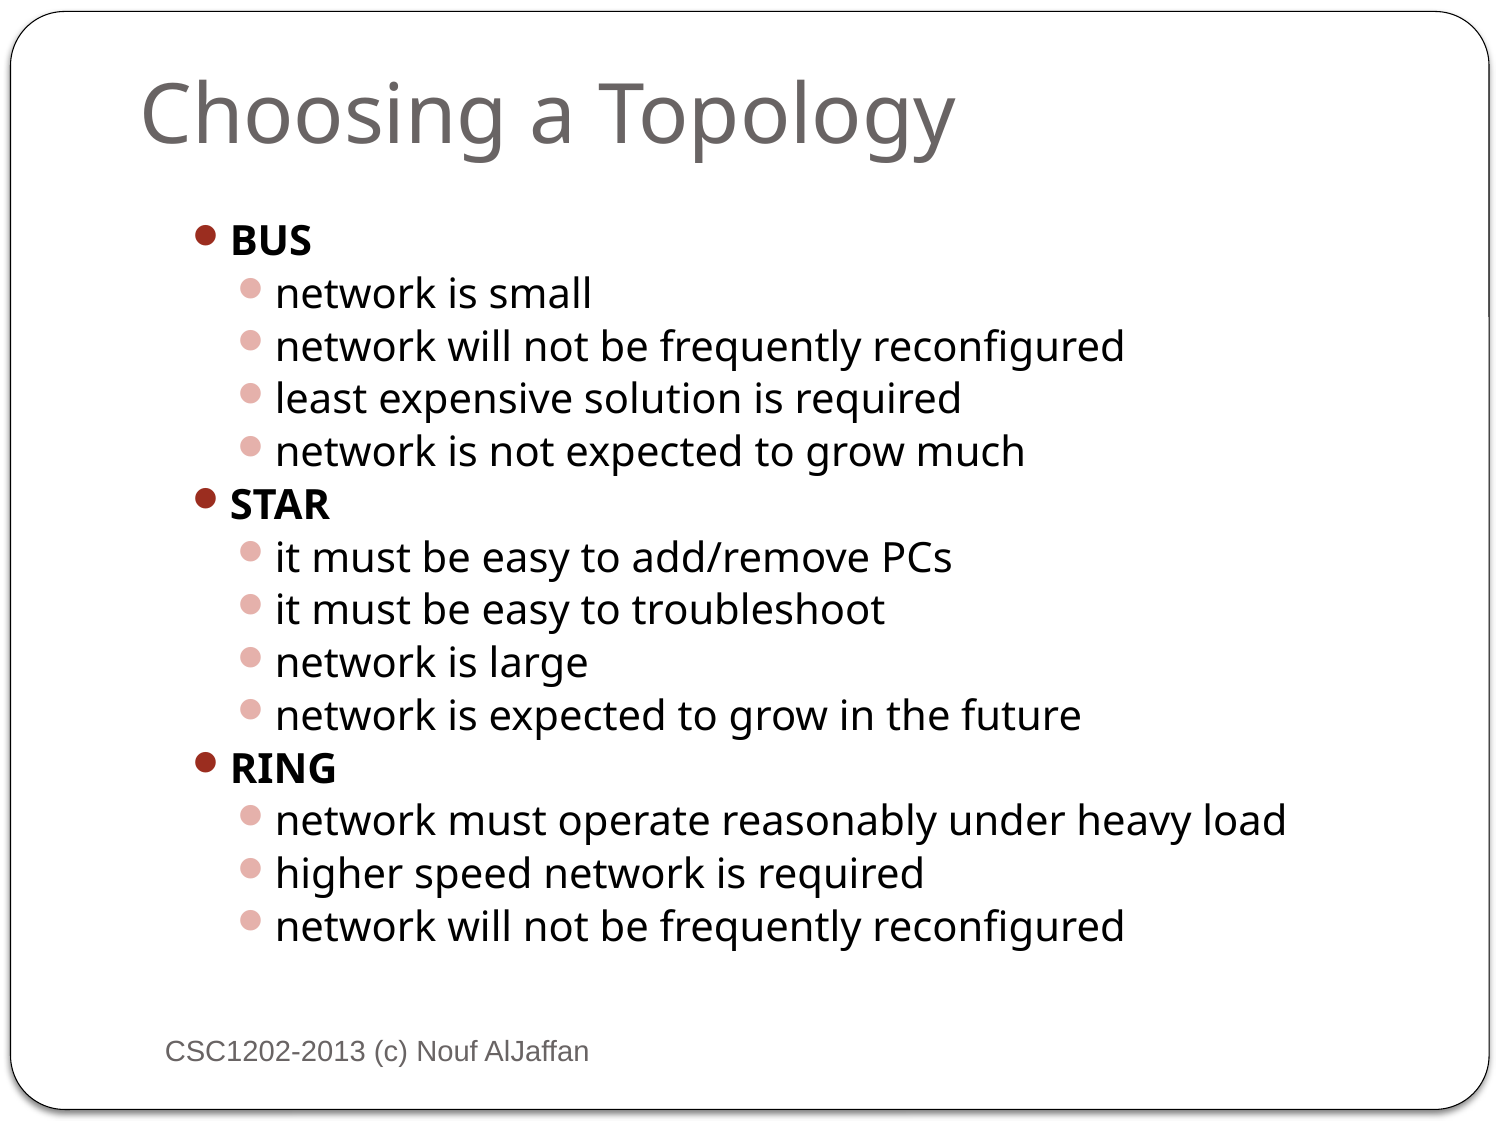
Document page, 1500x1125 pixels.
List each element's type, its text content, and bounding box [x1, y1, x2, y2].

title Choosing a Topology [125, 37, 1400, 175]
footer CSC1202-2013 (c) Nouf AlJaffan [150, 1012, 800, 1088]
list BUS network is small network will not be frequently reconfigured least expensive solution is required network is not expected to grow much STAR it must be easy to add/remove PCs it must be easy to troubleshoot network is large network is expected to grow in the future RING network must operate reasonably under heavy load higher speed network is required network will not be frequently reconfigured [125, 212, 1400, 1000]
